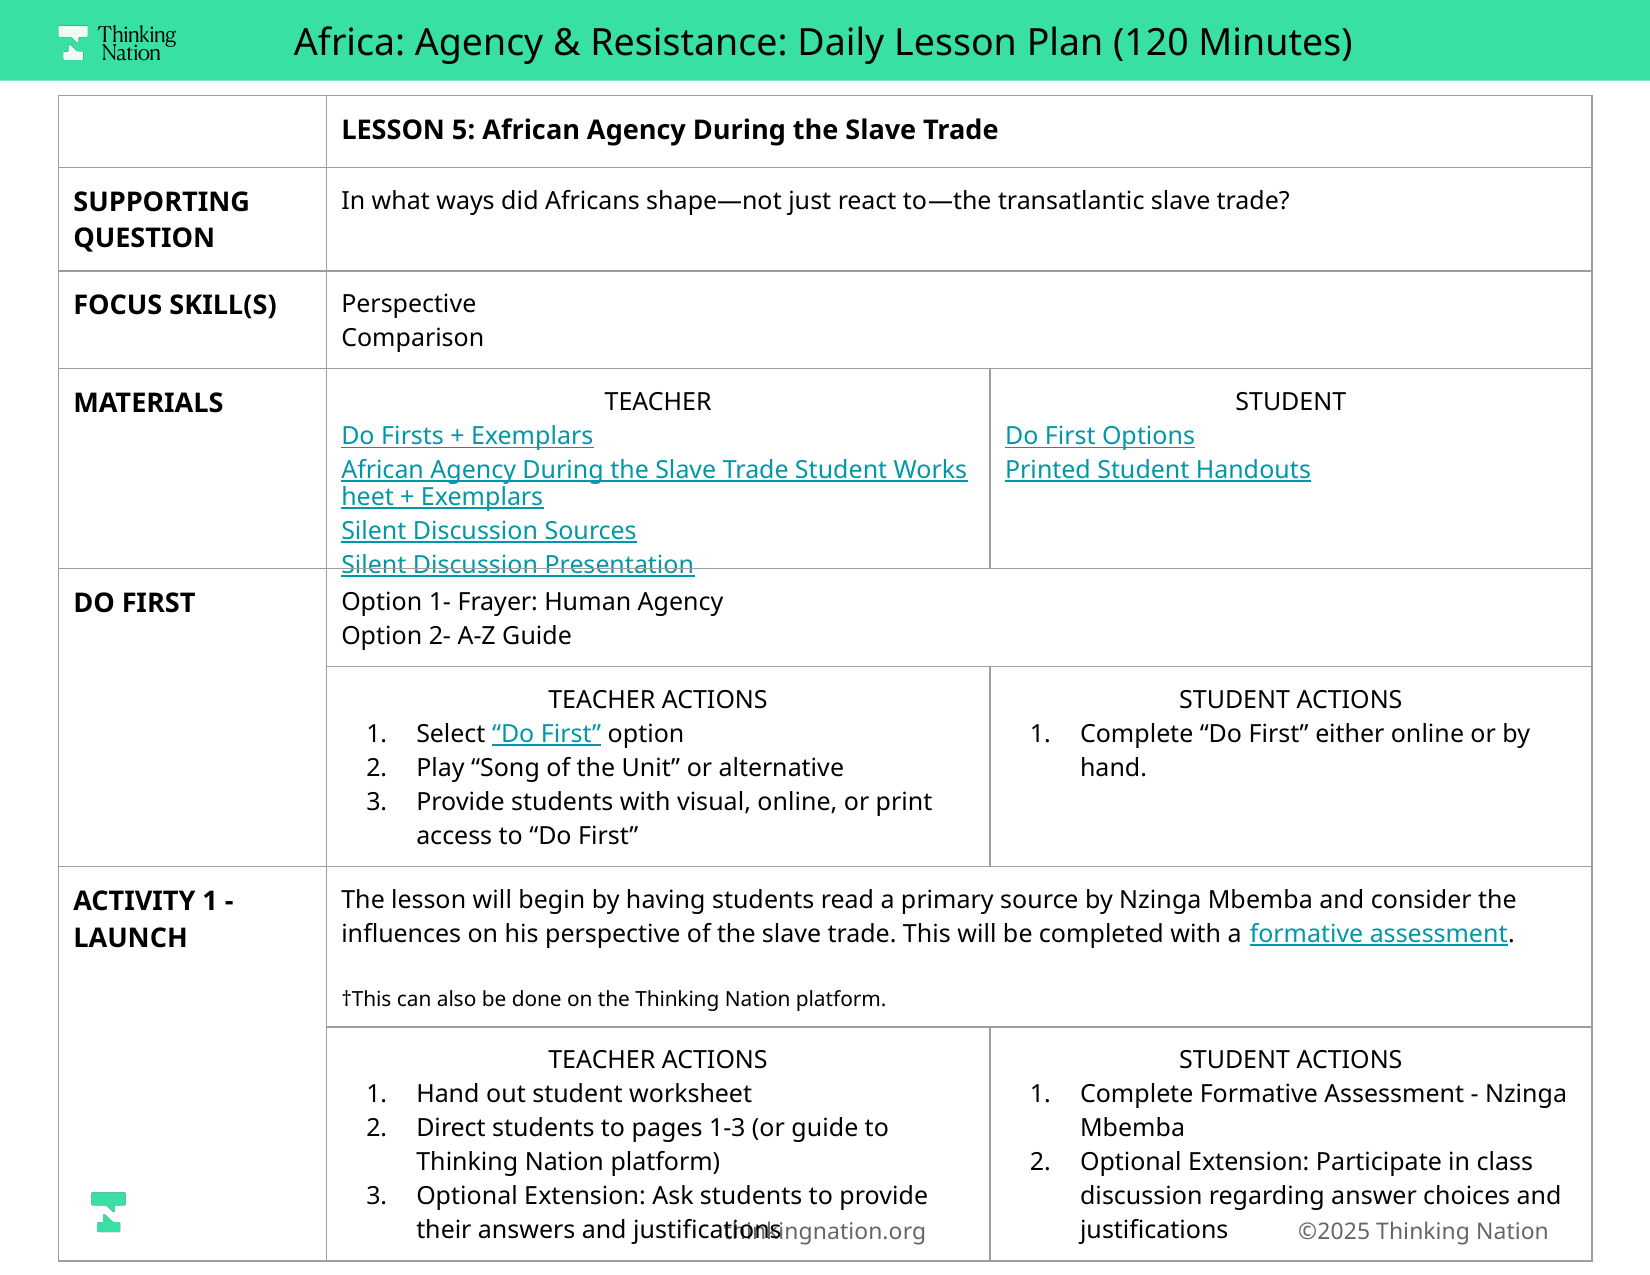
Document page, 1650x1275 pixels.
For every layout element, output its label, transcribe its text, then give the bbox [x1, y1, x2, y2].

table_cell Perspective Comparison [327, 272, 1591, 368]
picture [45, 14, 180, 85]
table_cell SUPPORTING QUESTION [59, 168, 326, 270]
text_box Africa: Agency & Resistance: Daily Lesson Plan (120 Minutes) [0, 0, 1650, 81]
table_cell DO FIRST [59, 569, 326, 866]
picture [80, 1184, 136, 1240]
table_cell Option 1- Frayer: Human Agency Option 2- A-Z Guide [327, 569, 1591, 666]
table_cell MATERIALS [59, 369, 326, 568]
table_cell STUDENT Do First Options Printed Student Handouts [991, 369, 1591, 568]
table_cell ACTIVITY 1 - LAUNCH [59, 867, 326, 1260]
table_header LESSON 5: African Agency During the Slave Trade [327, 96, 1591, 167]
table_cell FOCUS SKILL(S) [59, 272, 326, 368]
table_cell TEACHER ACTIONS Hand out student worksheet Direct students to pages 1-3 (or guide to Thinking Nation platform) Optional Extension: Ask students to provide their answers and justifications [327, 1028, 989, 1260]
table_cell The lesson will begin by having students read a primary source by Nzinga Mbemba and consider the influences on his perspective of the slave trade. This will be completed with a formative assessment. †This can also be done on the Thinking Nation platform. [327, 867, 1591, 1026]
table_cell In what ways did Africans shape—not just react to—the transatlantic slave trade? [327, 168, 1591, 270]
table_header [59, 96, 326, 167]
table_cell STUDENT ACTIONS Complete Formative Assessment - Nzinga Mbemba Optional Extension: Participate in class discussion regarding answer choices and justifications [991, 1028, 1591, 1260]
table_cell TEACHER ACTIONS Select “Do First” option Play “Song of the Unit” or alternative Provide students with visual, online, or print access to “Do First” [327, 667, 989, 866]
table_cell STUDENT ACTIONS Complete “Do First” either online or by hand. [991, 667, 1591, 866]
table_cell TEACHER Do Firsts + Exemplars African Agency During the Slave Trade Student Worksheet + Exemplars Silent Discussion Sources Silent Discussion Presentation [327, 369, 989, 568]
